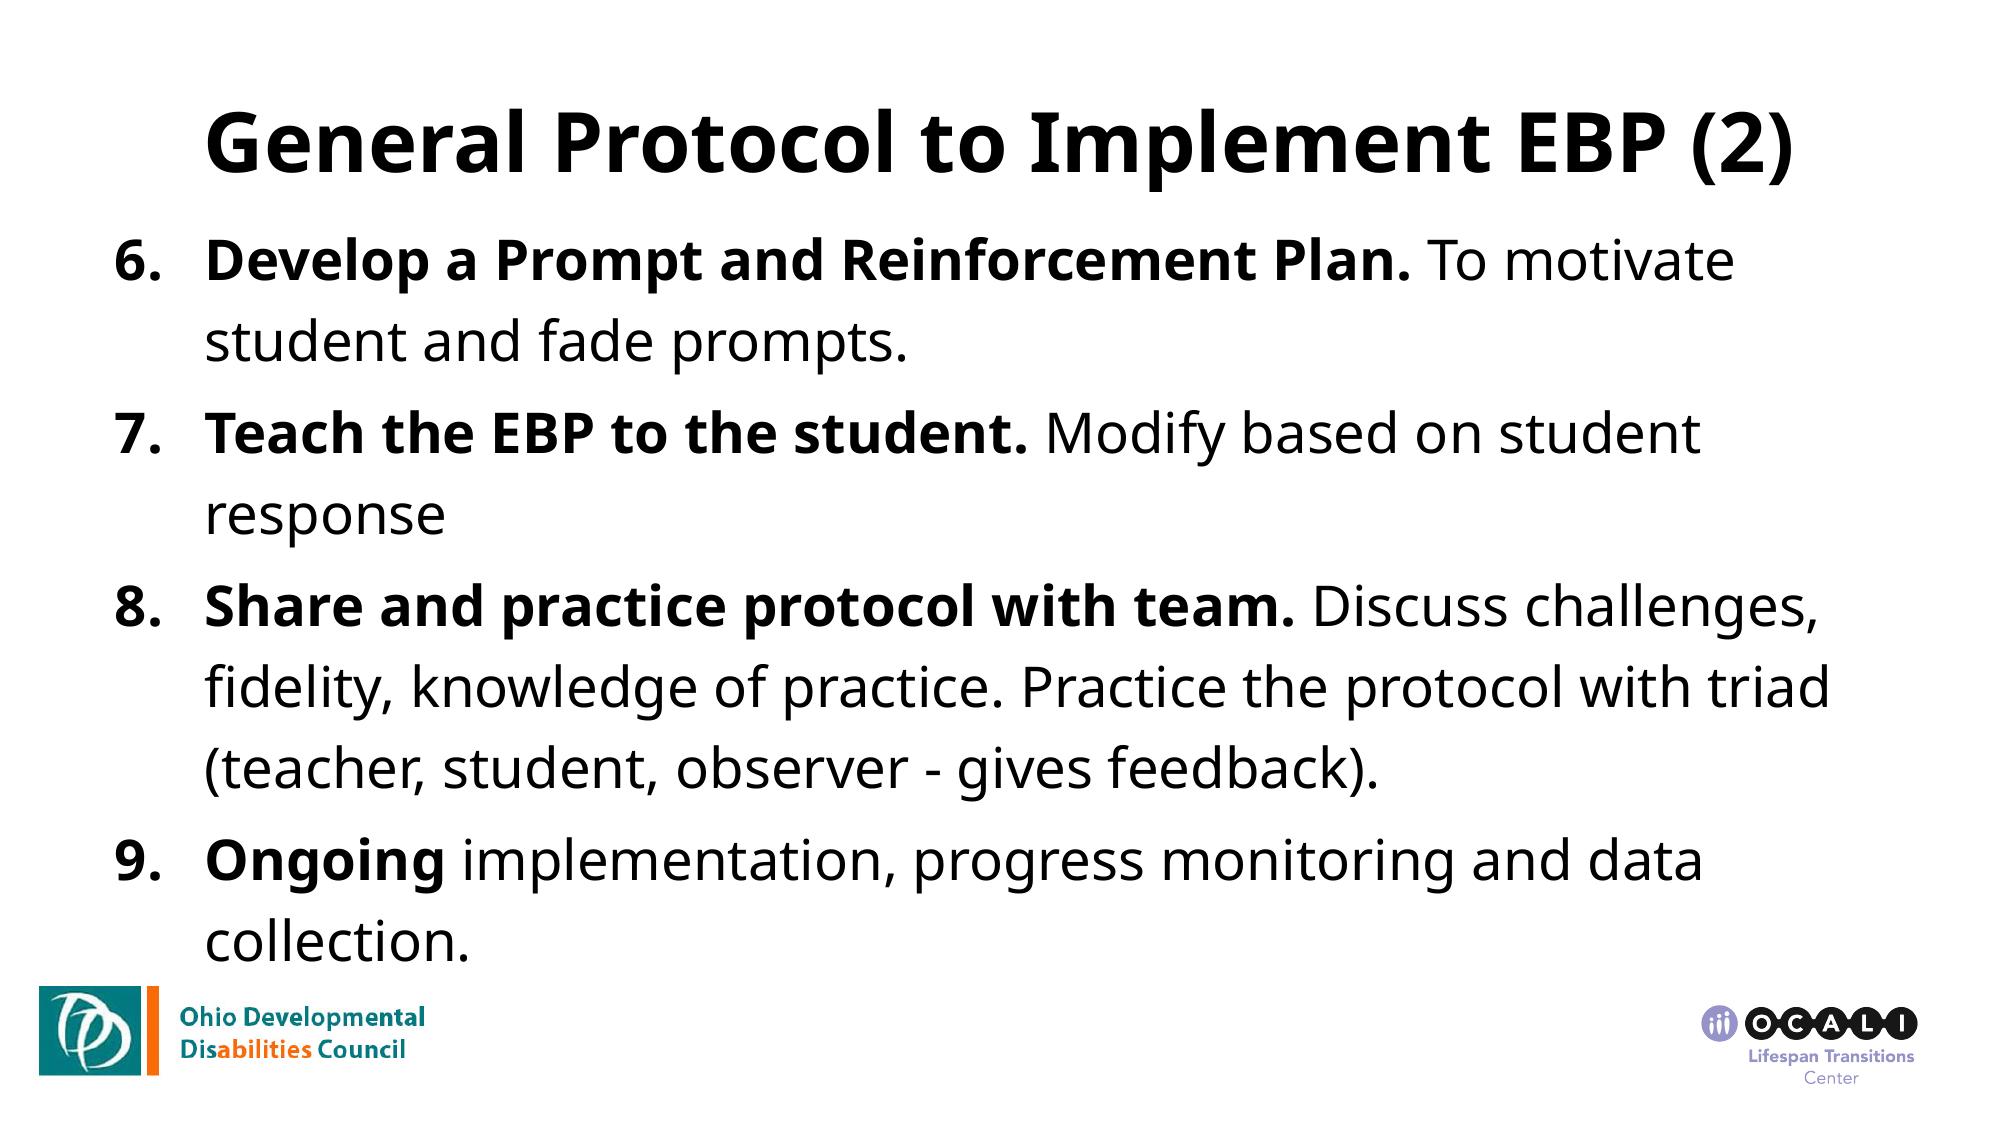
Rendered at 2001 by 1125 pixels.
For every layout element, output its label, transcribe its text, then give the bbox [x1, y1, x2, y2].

title General Protocol to Implement EBP (2) [99, 45, 1900, 203]
picture [1697, 1001, 1923, 1088]
list Develop a Prompt and Reinforcement Plan. To motivate student and fade prompts. Teach the EBP to the student. Modify based on student response Share and practice protocol with team. Discuss challenges, fidelity, knowledge of practice. Practice the protocol with triad (teacher, student, observer - gives feedback). Ongoing implementation, progress monitoring and data collection. [99, 203, 1900, 1005]
picture [26, 986, 471, 1085]
